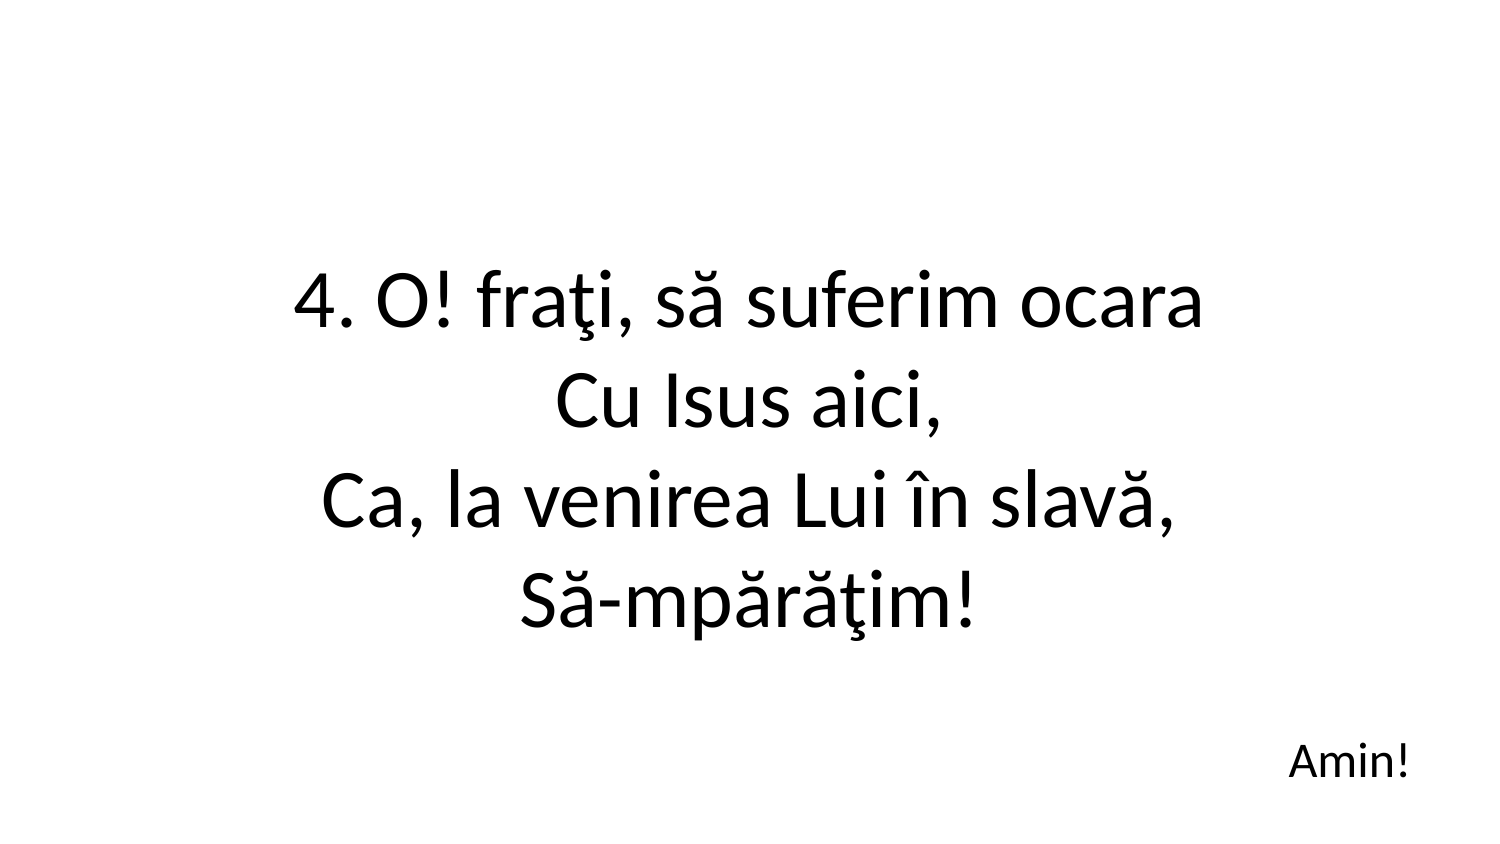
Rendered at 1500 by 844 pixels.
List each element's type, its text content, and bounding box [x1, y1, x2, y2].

text_box Amin! [1273, 674, 1427, 795]
text_box 4. O! fraţi, să suferim ocara Cu Isus aici, Ca, la venirea Lui în slavă, Să-mpărăţim! [278, 192, 1221, 652]
